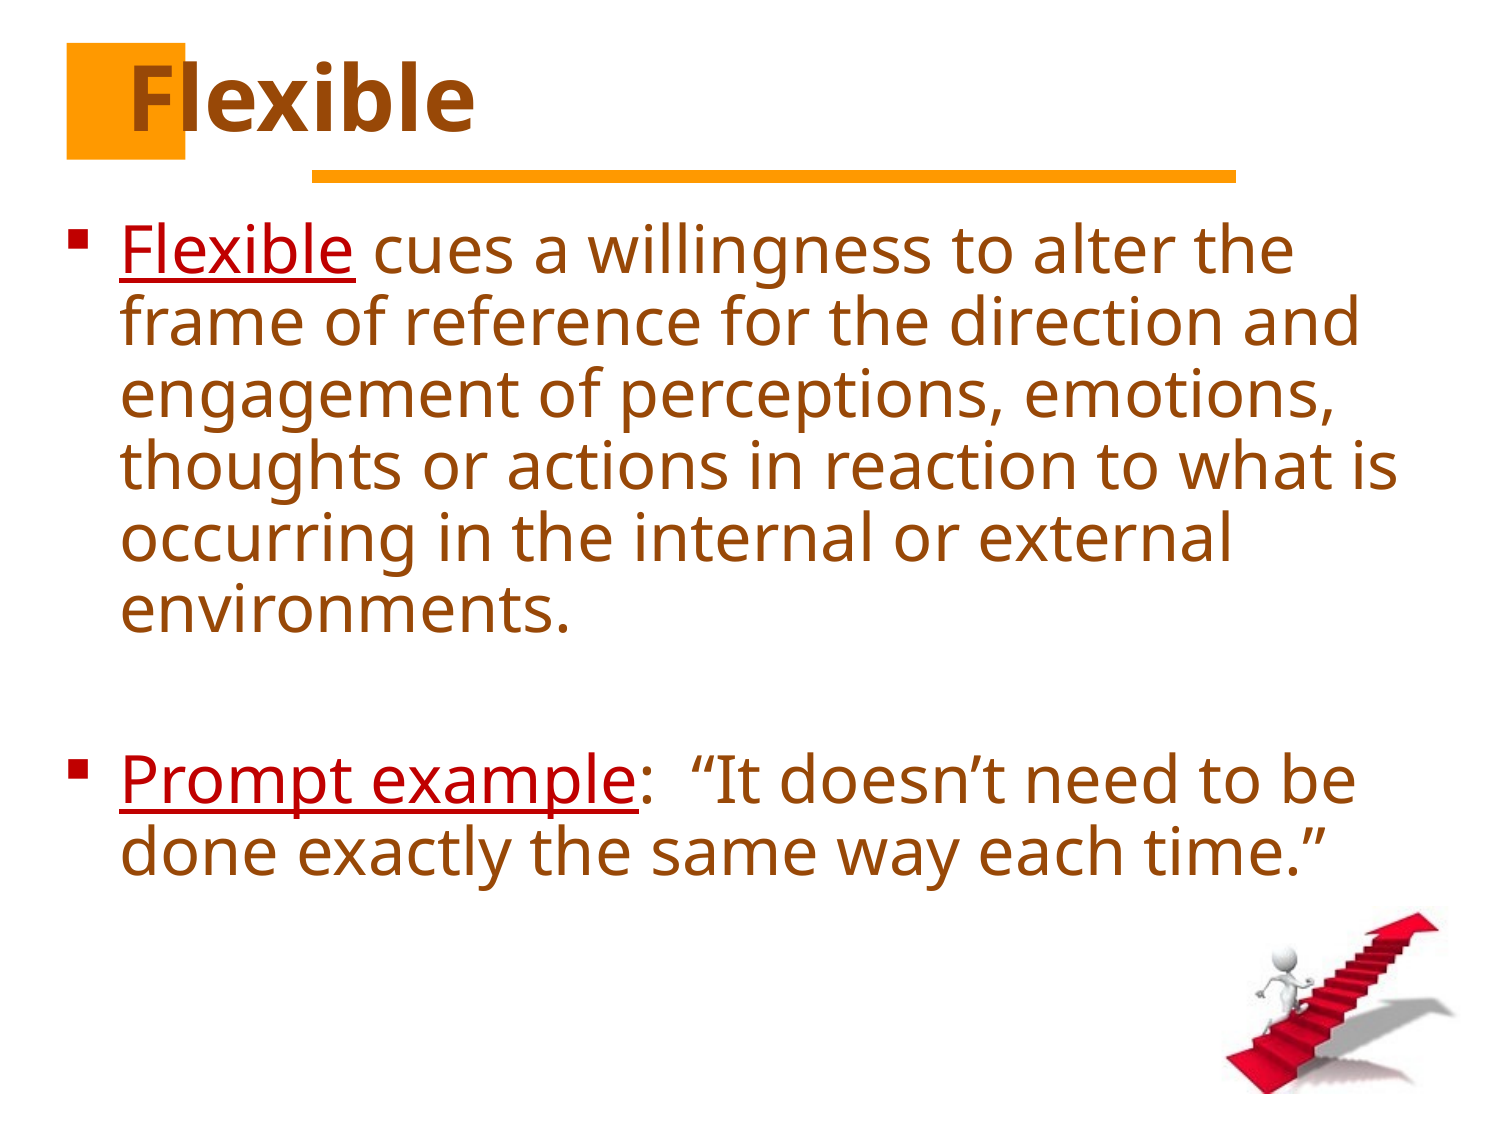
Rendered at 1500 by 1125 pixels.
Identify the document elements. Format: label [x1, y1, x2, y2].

text_box [64, 41, 110, 162]
title [110, 26, 873, 163]
list [47, 208, 1422, 1032]
picture [1197, 905, 1467, 1094]
